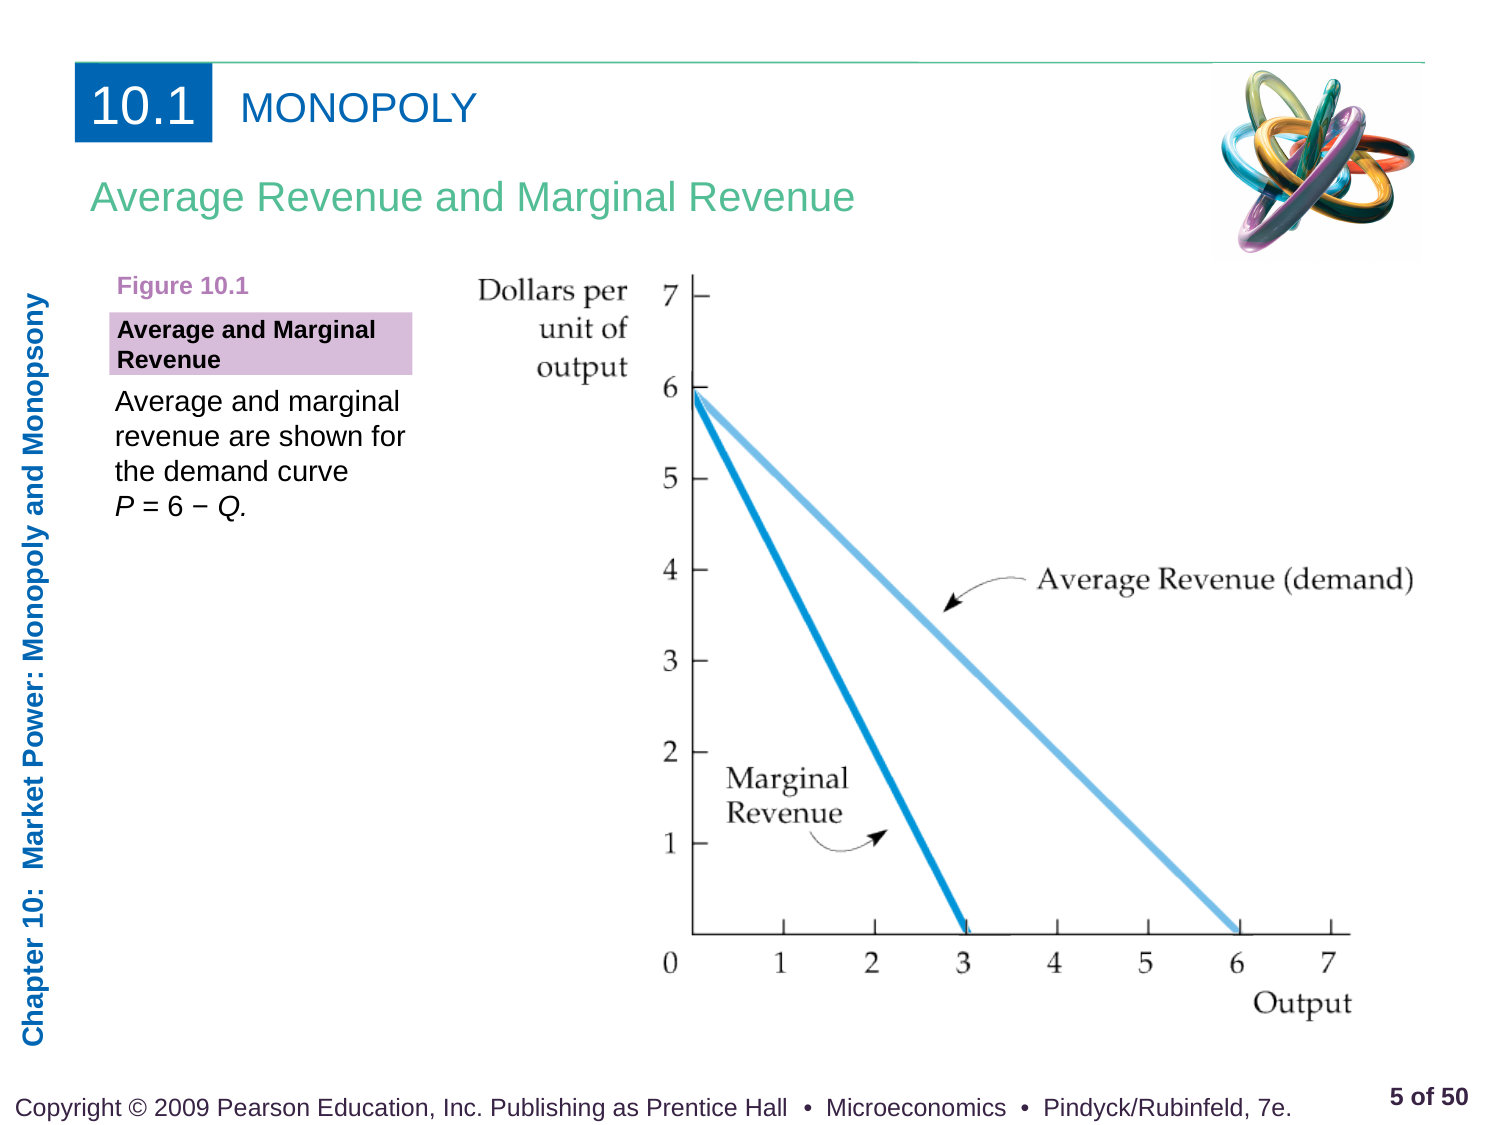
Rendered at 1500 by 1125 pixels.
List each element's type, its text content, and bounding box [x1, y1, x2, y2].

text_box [74, 62, 1213, 143]
picture [443, 63, 1438, 1051]
text_box Figure 10.1 [109, 259, 285, 310]
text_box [1420, 62, 1426, 69]
text_box Average and marginal revenue are shown for the demand curve P = 6 − Q. [99, 374, 436, 525]
list Average Revenue and Marginal Revenue [75, 162, 1175, 247]
text_box Average and Marginal Revenue [109, 312, 413, 375]
